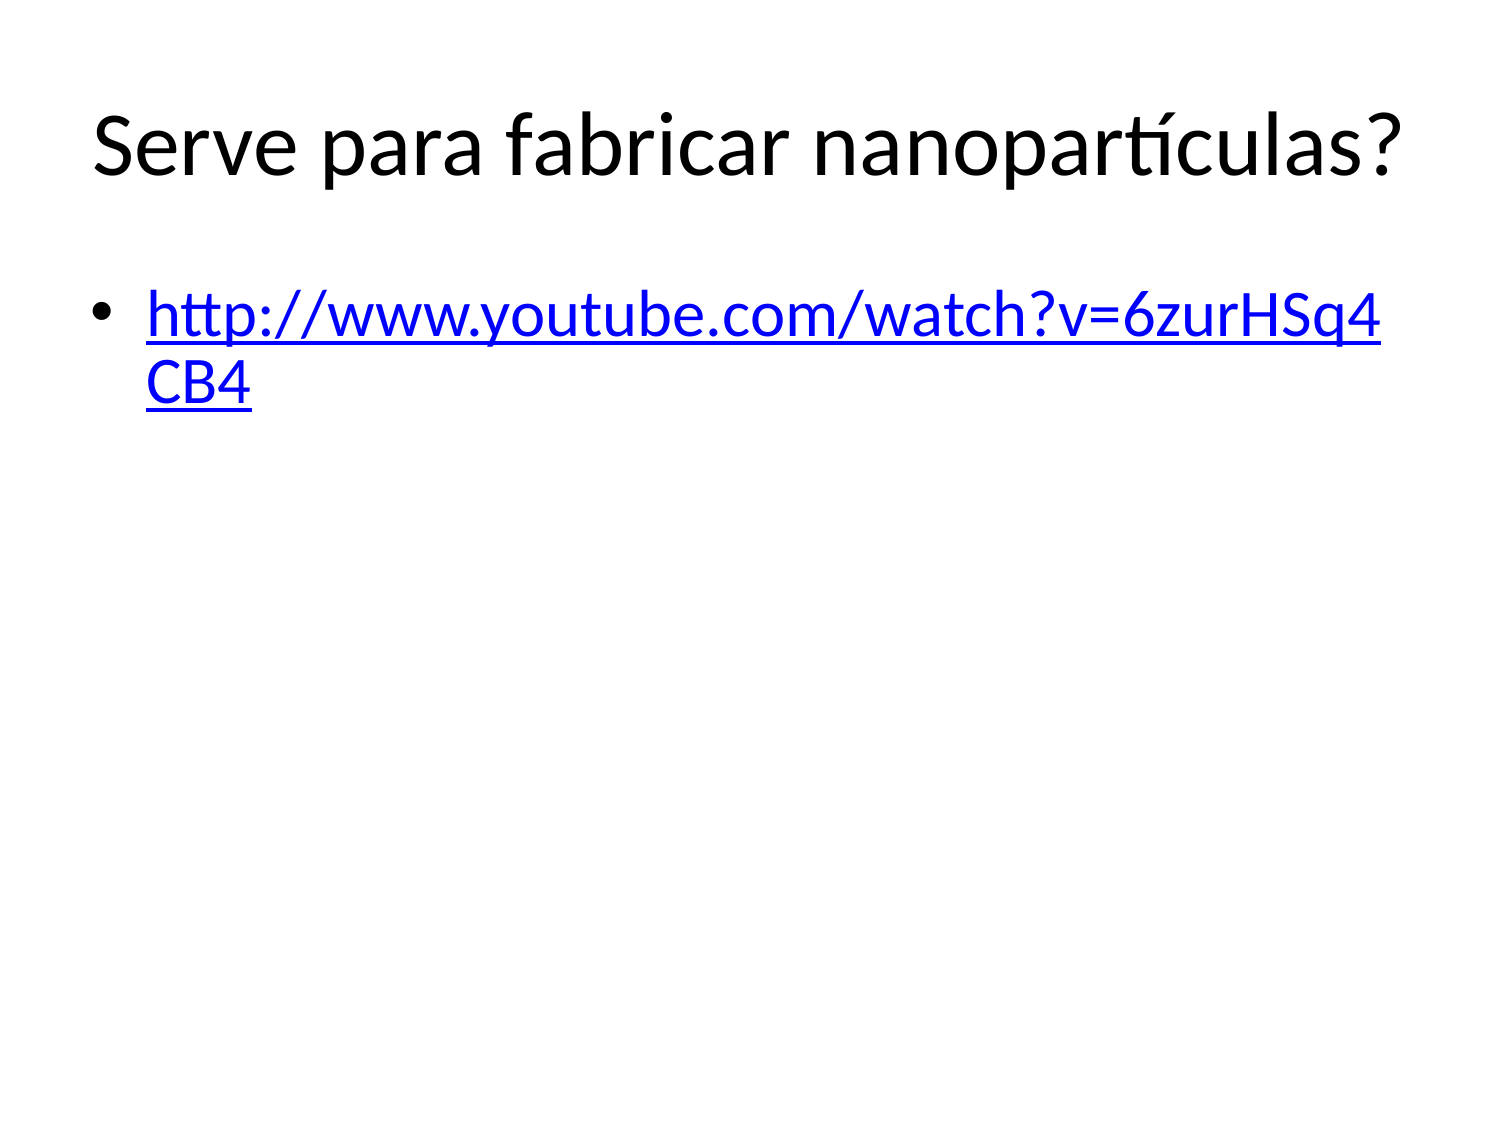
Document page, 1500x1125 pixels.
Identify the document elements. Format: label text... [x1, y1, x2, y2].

title Serve para fabricar nanopartículas? [75, 45, 1425, 233]
list http://www.youtube.com/watch?v=6zurHSq4CB4 [75, 262, 1425, 1005]
